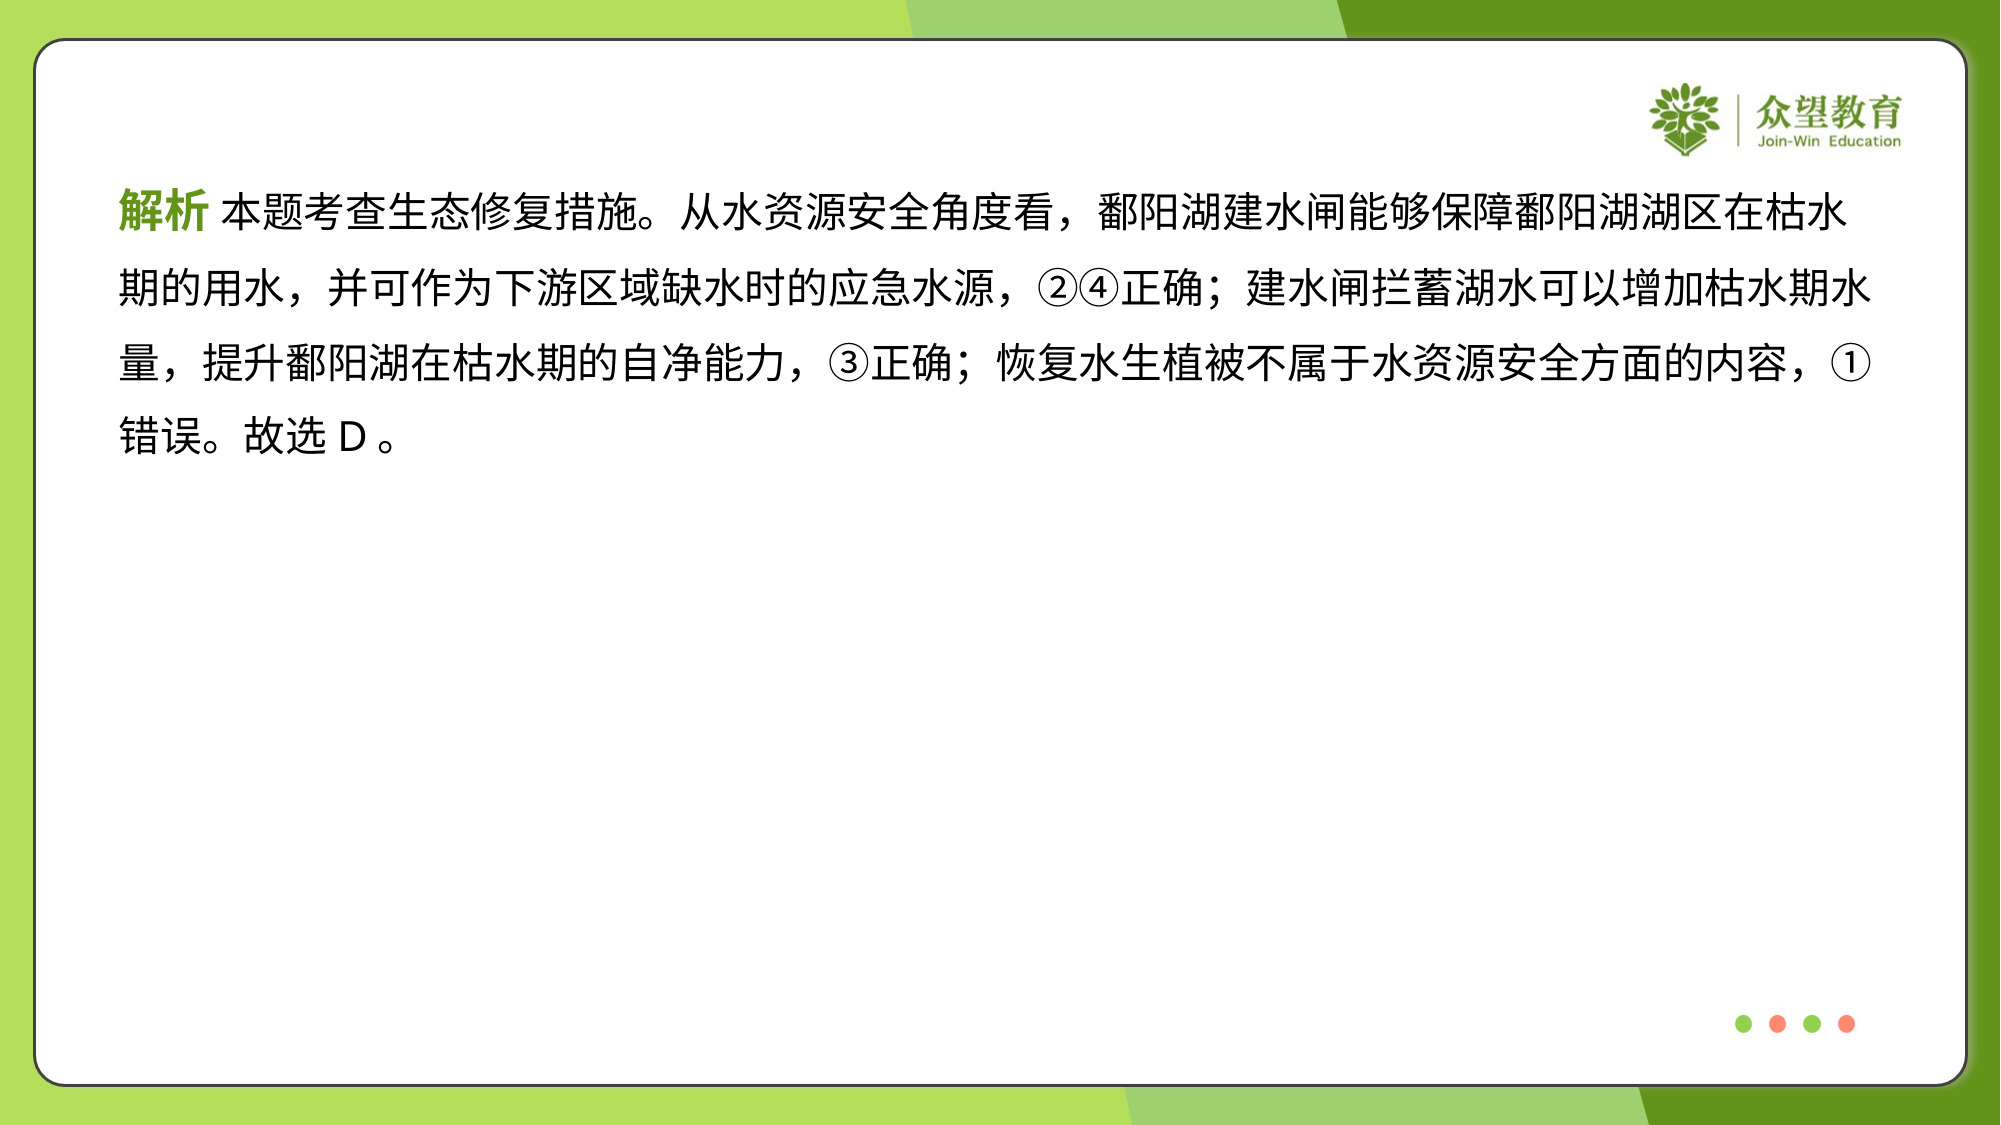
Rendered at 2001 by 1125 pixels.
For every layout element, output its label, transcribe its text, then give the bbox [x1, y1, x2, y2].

picture [0, 0, 2000, 1125]
text_box 解析 本题考查生态修复措施。从水资源安全角度看，鄱阳湖建水闸能够保障鄱阳湖湖区在枯水 期的用水，并可作为下游区域缺水时的应急水源，②④正确；建水闸拦蓄湖水可以增加枯水期水 量，提升鄱阳湖在枯水期的自净能力，③正确；恢复水生植被不属于水资源安全方面的内容，① 错误。故选D。 [118, 159, 1883, 452]
